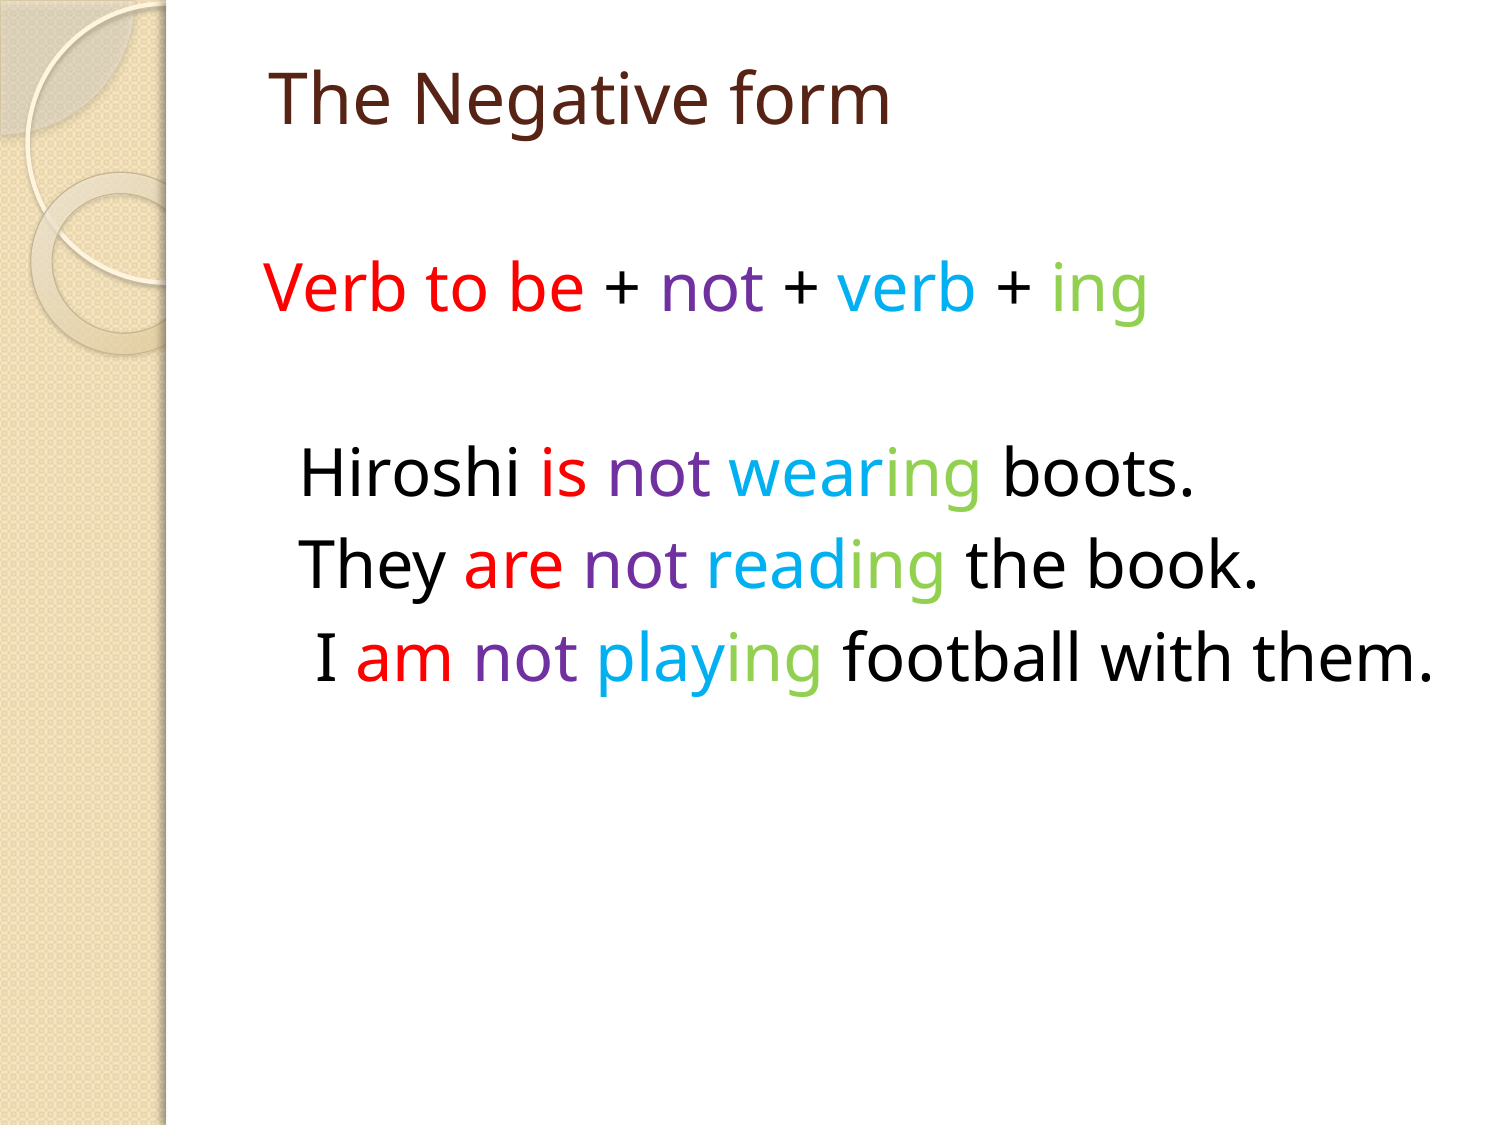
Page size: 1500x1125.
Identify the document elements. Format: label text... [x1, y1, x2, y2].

list Verb to be + not + verb + ing Hiroshi is not wearing boots. They are not reading the book. I am not playing football with them. [235, 237, 1466, 1025]
title The Negative form [235, 45, 1466, 233]
